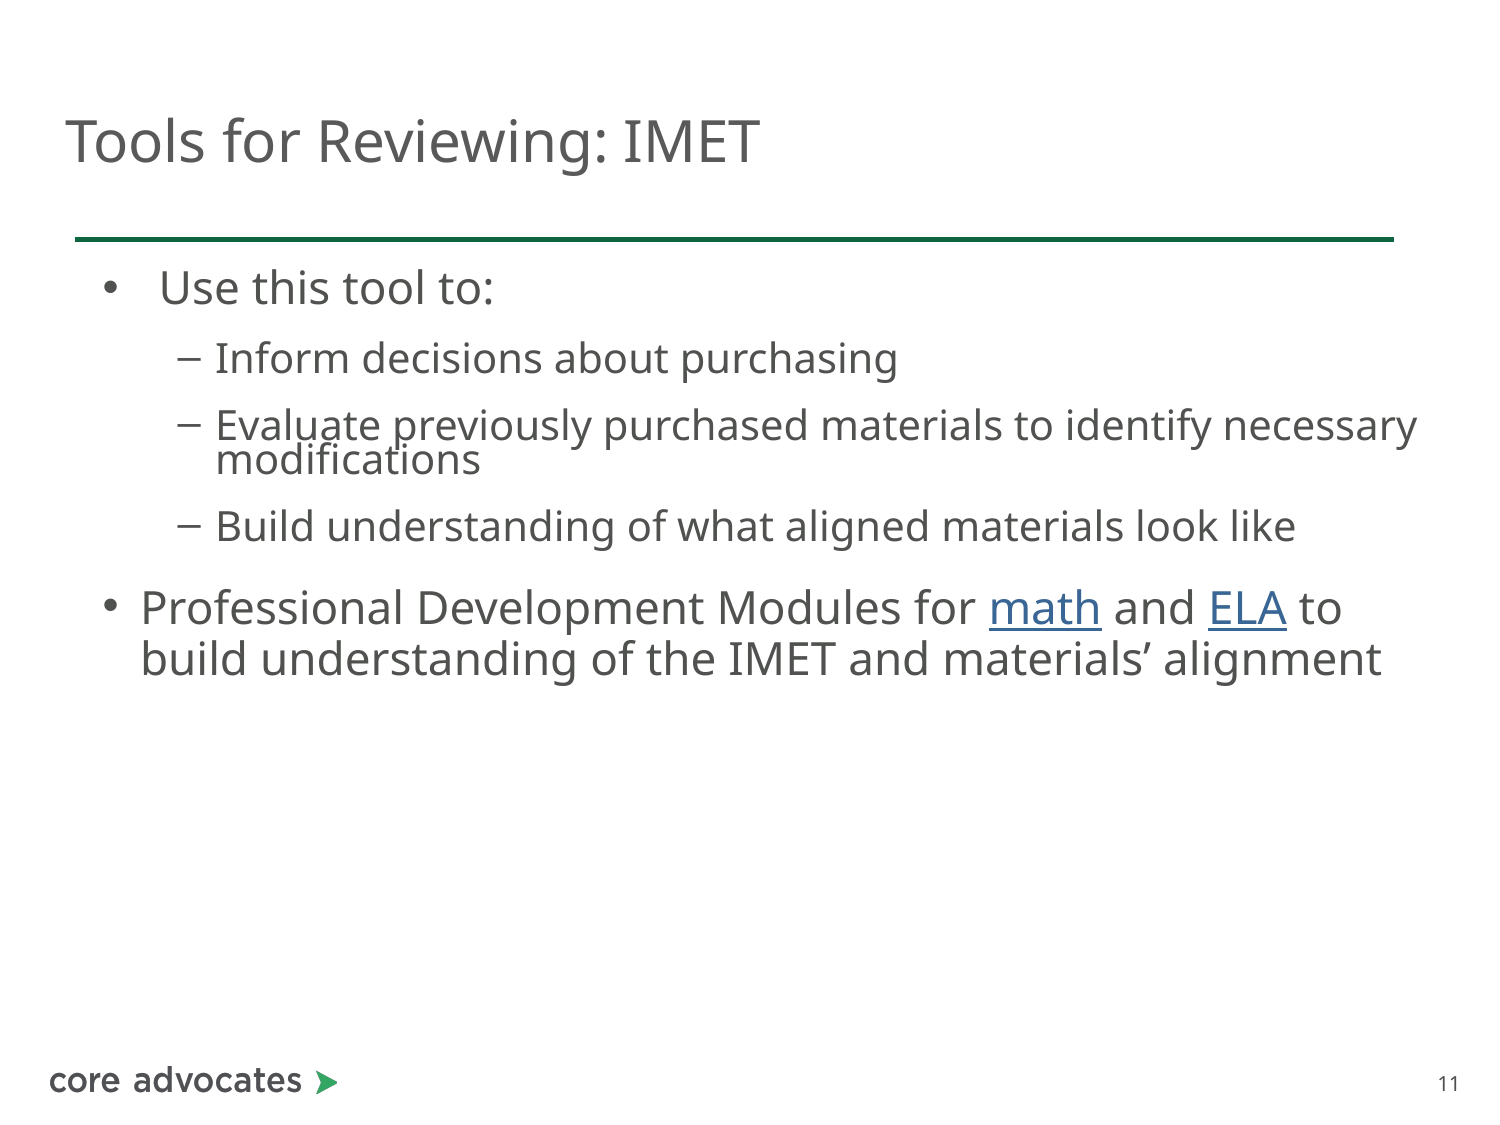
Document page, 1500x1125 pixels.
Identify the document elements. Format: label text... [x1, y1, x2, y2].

list Use this tool to: Inform decisions about purchasing Evaluate previously purchased materials to identify necessary modifications Build understanding of what aligned materials look like Professional Development Modules for math and ELA to build understanding of the IMET and materials’ alignment [50, 257, 1457, 1001]
title Tools for Reviewing: IMET [50, 45, 1457, 233]
picture [50, 1066, 337, 1094]
